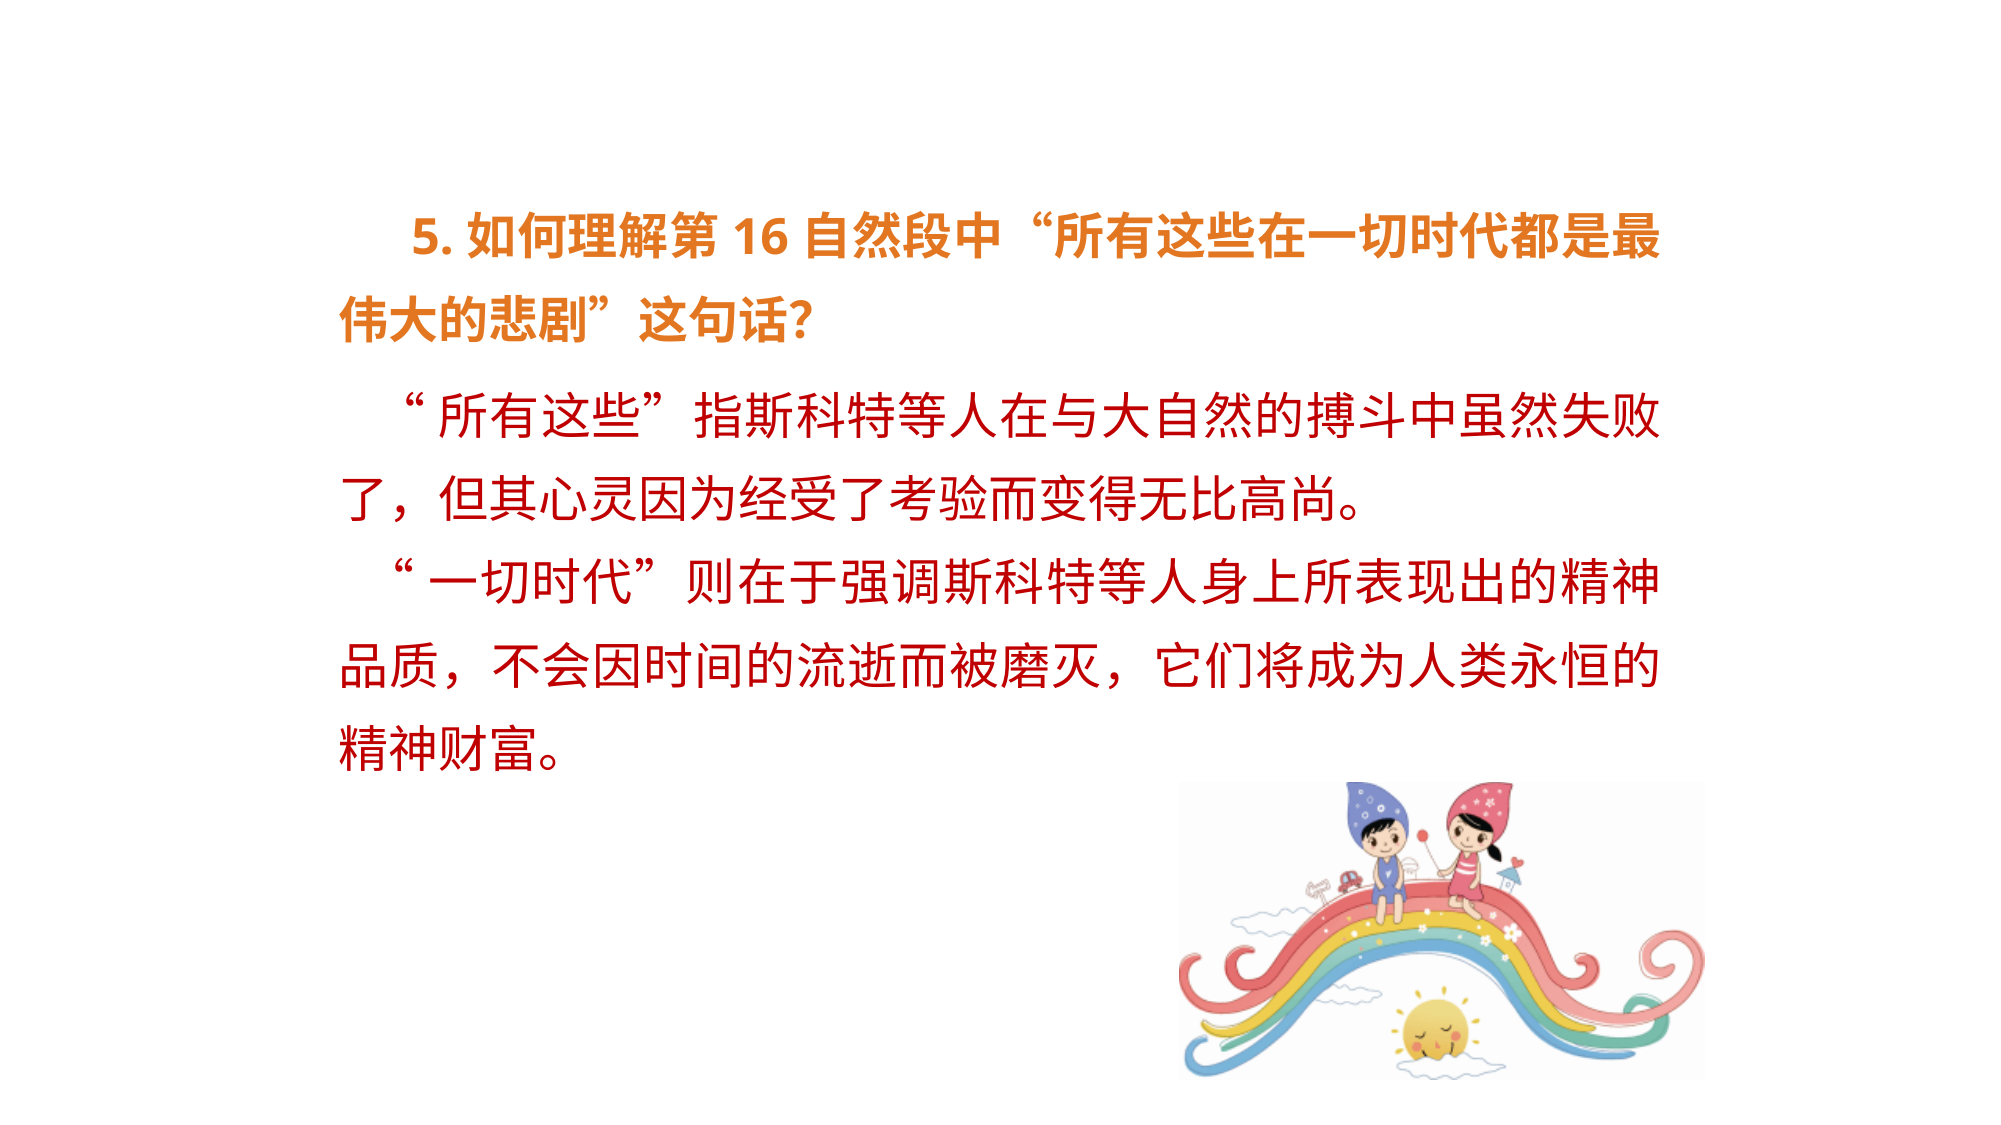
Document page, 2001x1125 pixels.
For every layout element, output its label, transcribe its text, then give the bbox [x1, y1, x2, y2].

picture [1179, 782, 1705, 1080]
list 5.如何理解第16自然段中“所有这些在一切时代都是最伟大的悲剧”这句话？ “所有这些”指斯科特等人在与大自然的搏斗中虽然失败了，但其心灵因为经受了考验而变得无比高尚。 “一切时代”则在于强调斯科特等人身上所表现出的精神品质，不会因时间的流逝而被磨灭，它们将成为人类永恒的精神财富。 [323, 174, 1677, 1080]
